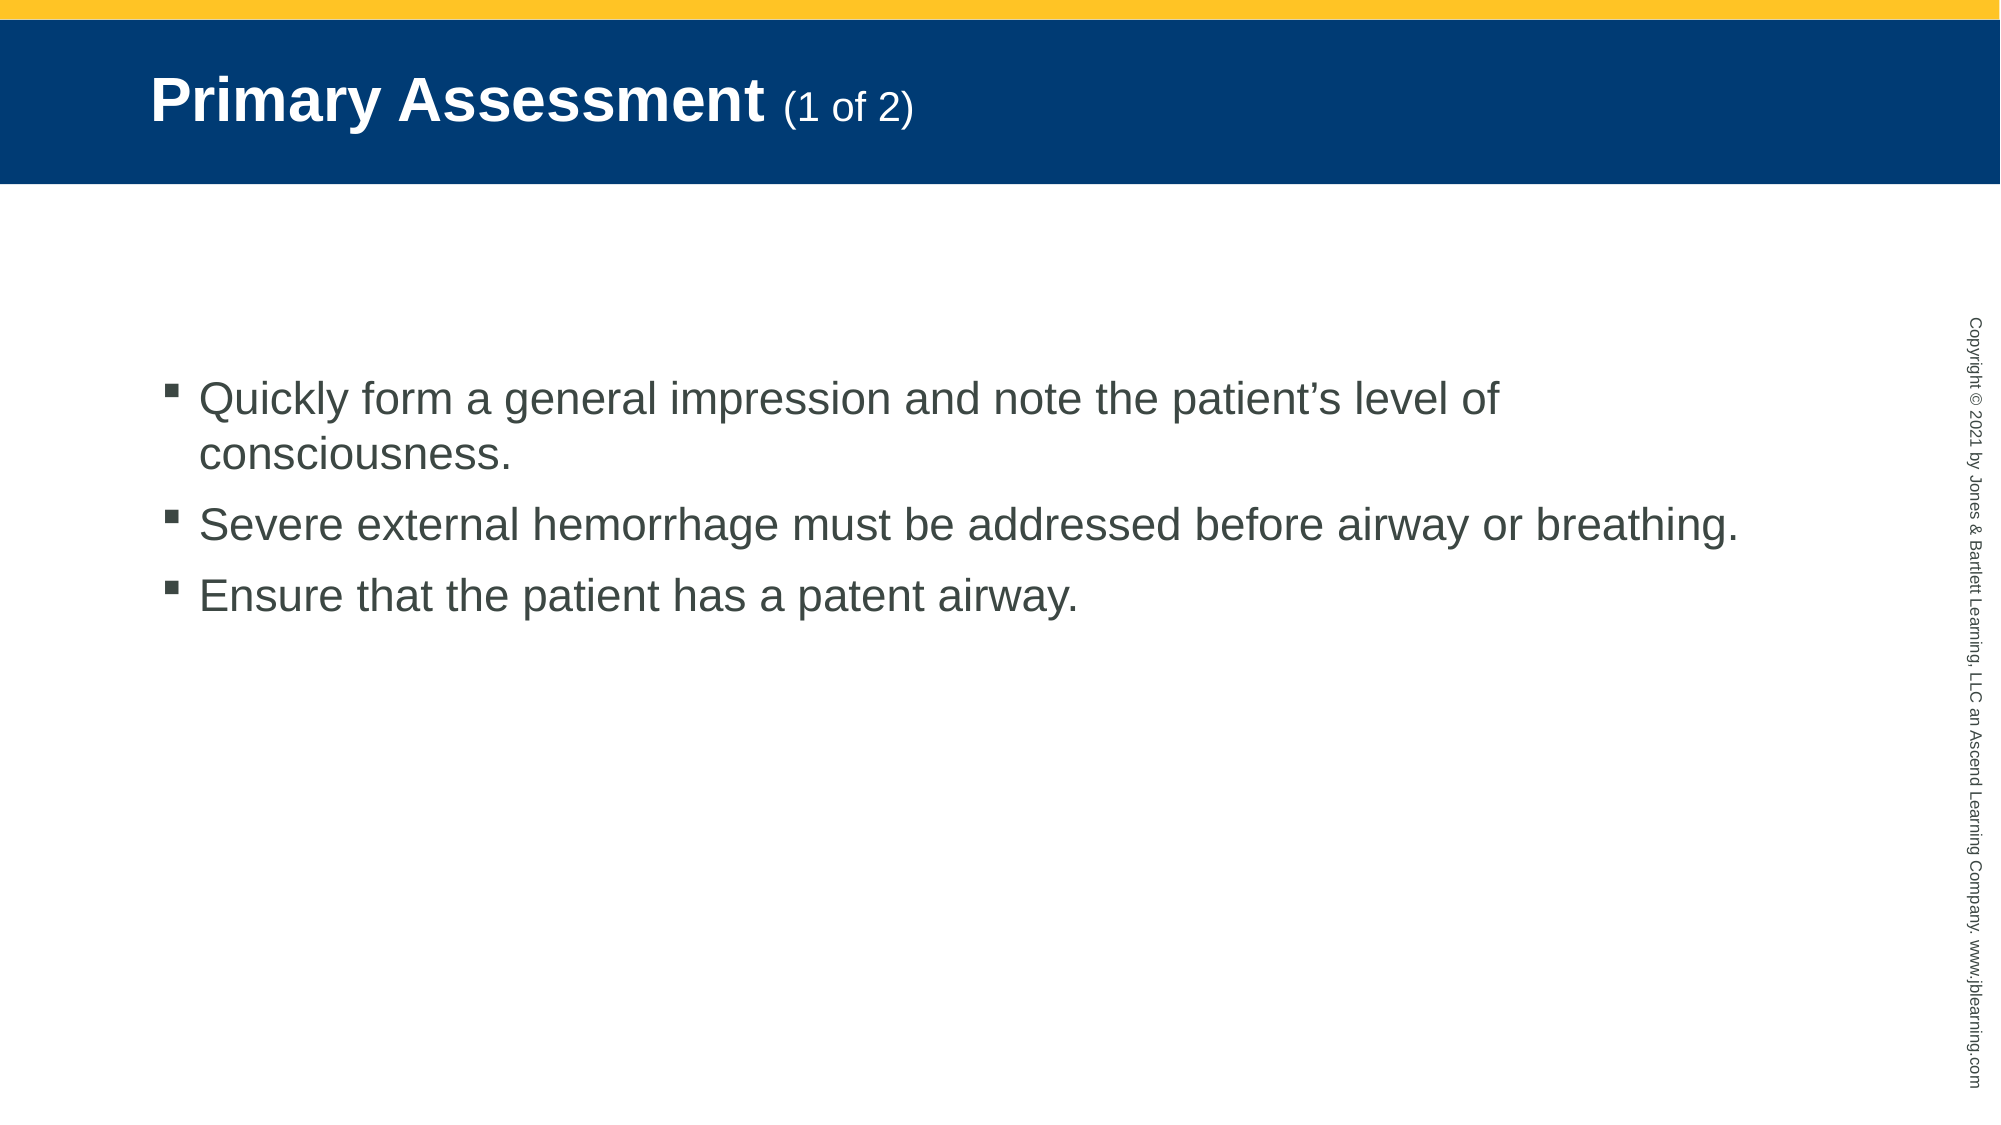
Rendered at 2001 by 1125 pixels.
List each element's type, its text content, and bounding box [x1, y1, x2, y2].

title Primary Assessment (1 of 2) [0, 19, 2000, 185]
list Quickly form a general impression and note the patient’s level of consciousness. Severe external hemorrhage must be addressed before airway or breathing. Ensure that the patient has a patent airway. [146, 361, 1859, 1016]
